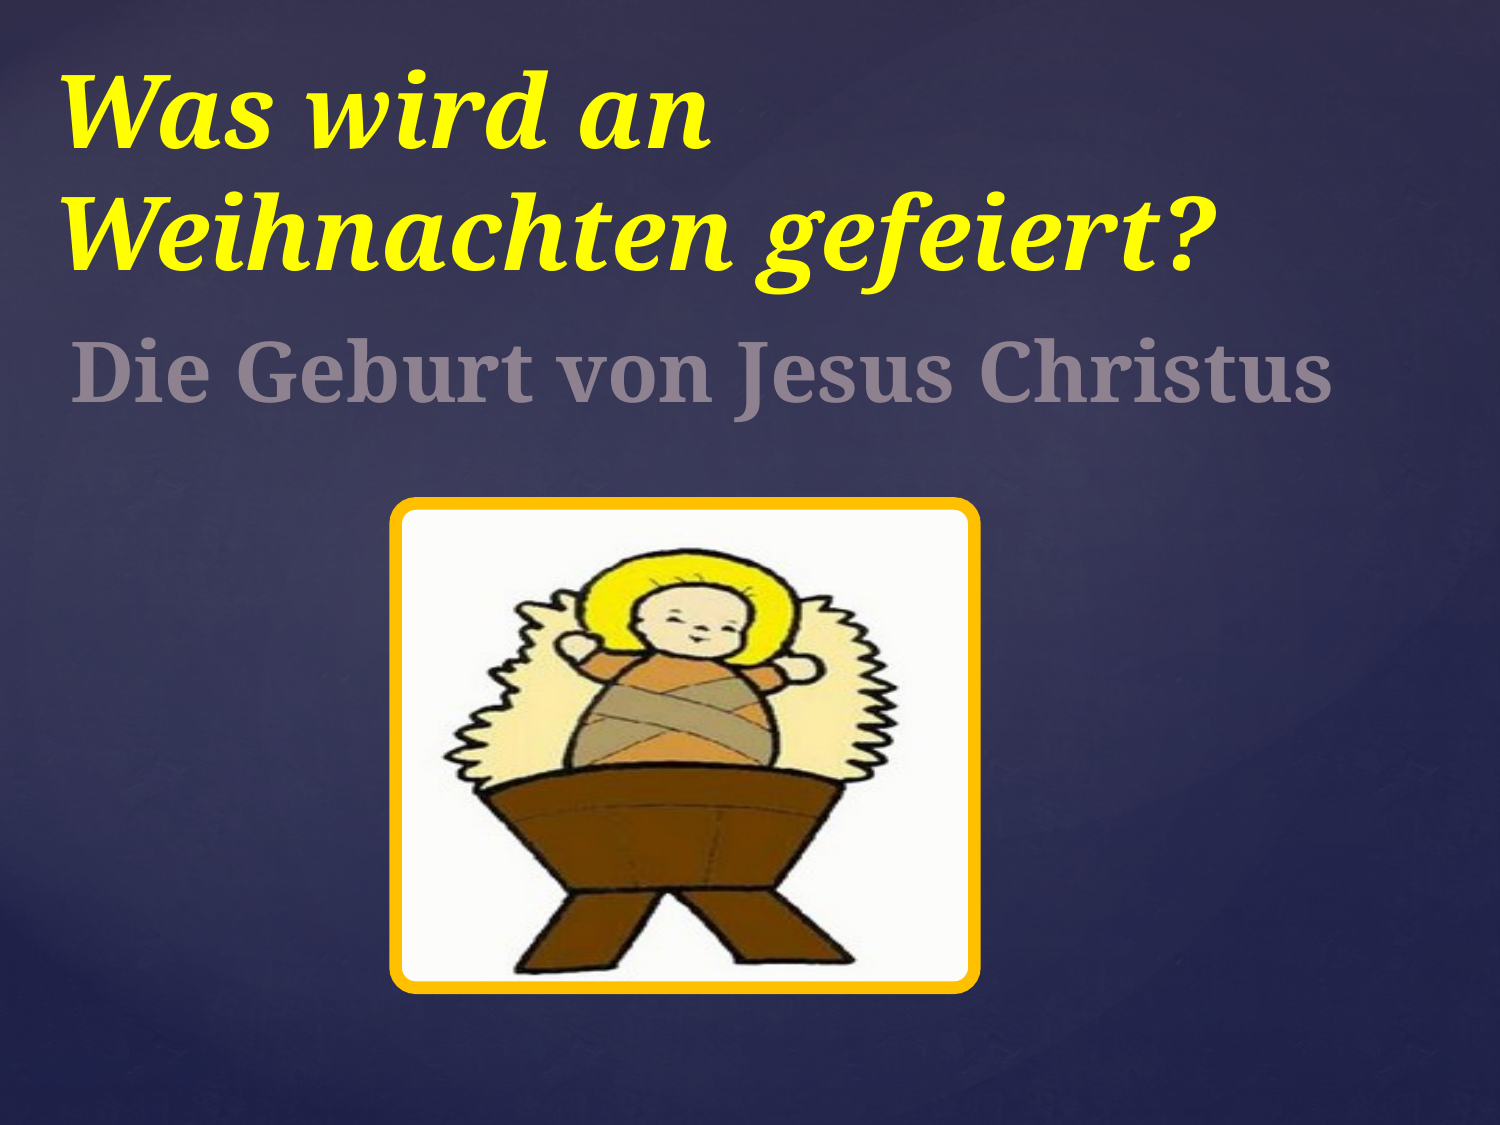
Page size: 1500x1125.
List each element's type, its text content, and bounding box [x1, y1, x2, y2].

list Die Geburt von Jesus Christus [37, 275, 1388, 463]
picture [395, 502, 975, 989]
title Was wird an Weihnachten gefeiert? [37, 75, 1388, 263]
